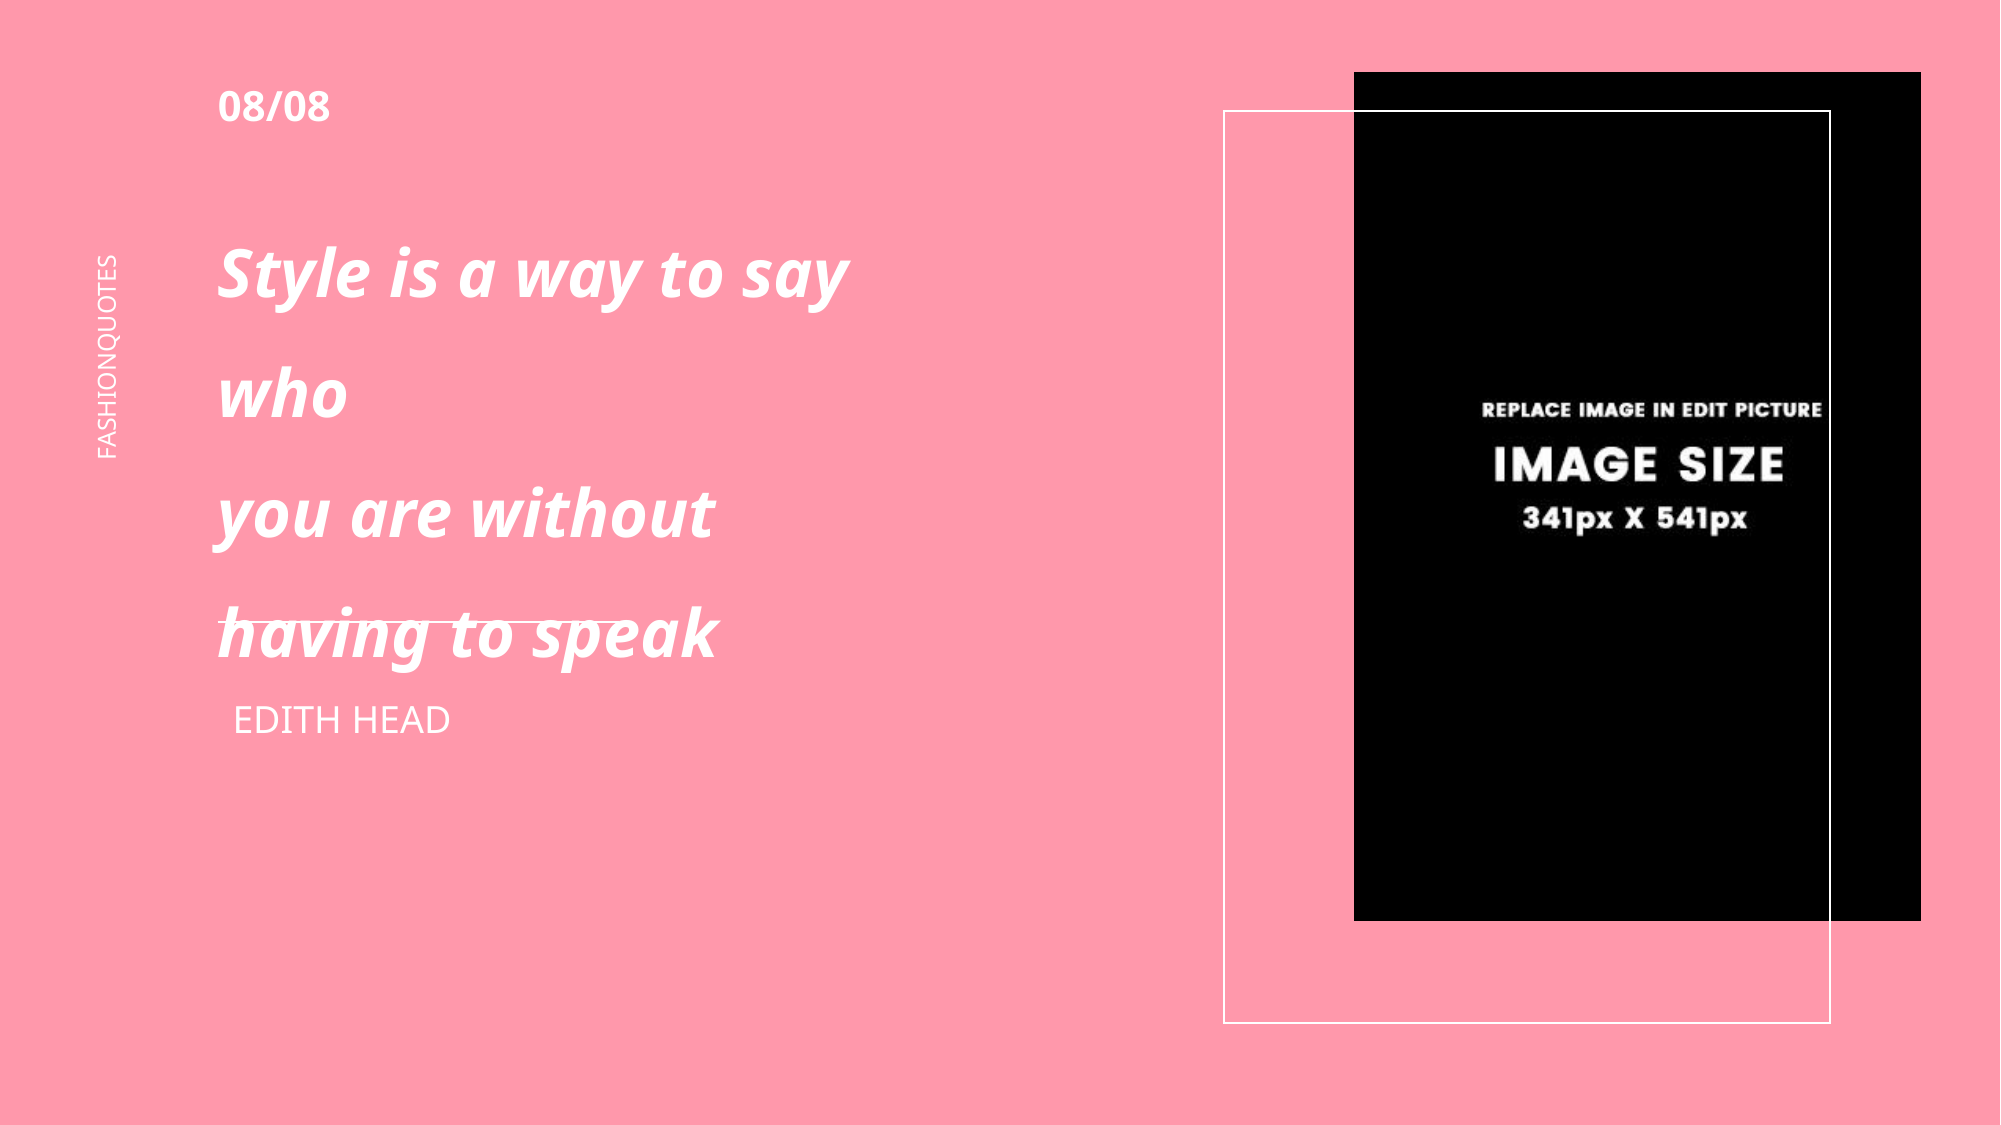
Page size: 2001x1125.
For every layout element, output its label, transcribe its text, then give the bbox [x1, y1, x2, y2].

text_box [1223, 111, 1830, 1024]
text_box 08/08 [202, 72, 426, 138]
text_box FASHIONQUOTES [83, 51, 129, 476]
text_box Style is a way to say who you are without having to speak [202, 183, 981, 563]
picture [1354, 72, 1921, 922]
text_box EDITH HEAD [217, 688, 619, 750]
